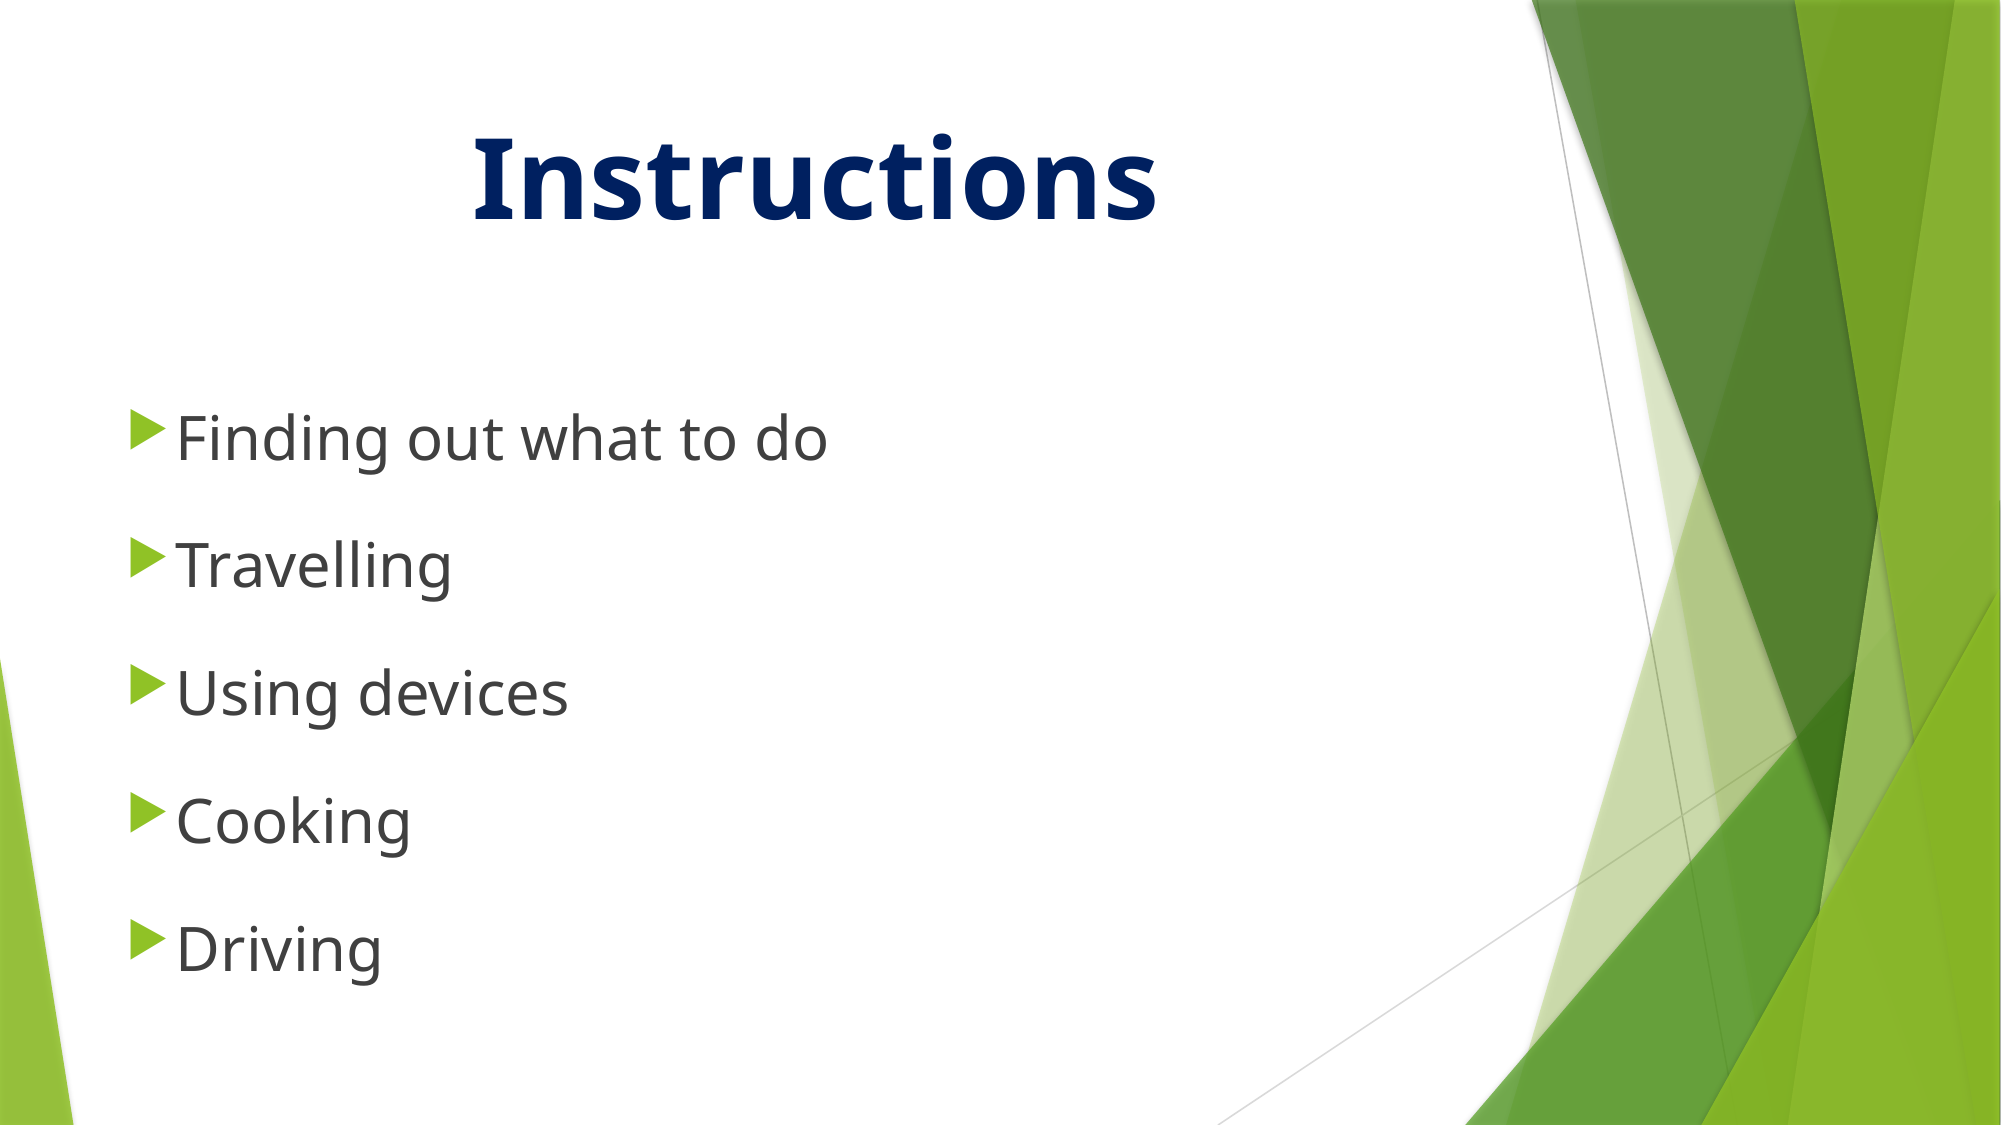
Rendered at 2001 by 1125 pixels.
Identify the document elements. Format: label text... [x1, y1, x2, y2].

list Finding out what to do Travelling Using devices Cooking Driving [111, 354, 1522, 992]
title Instructions [111, 99, 1522, 317]
